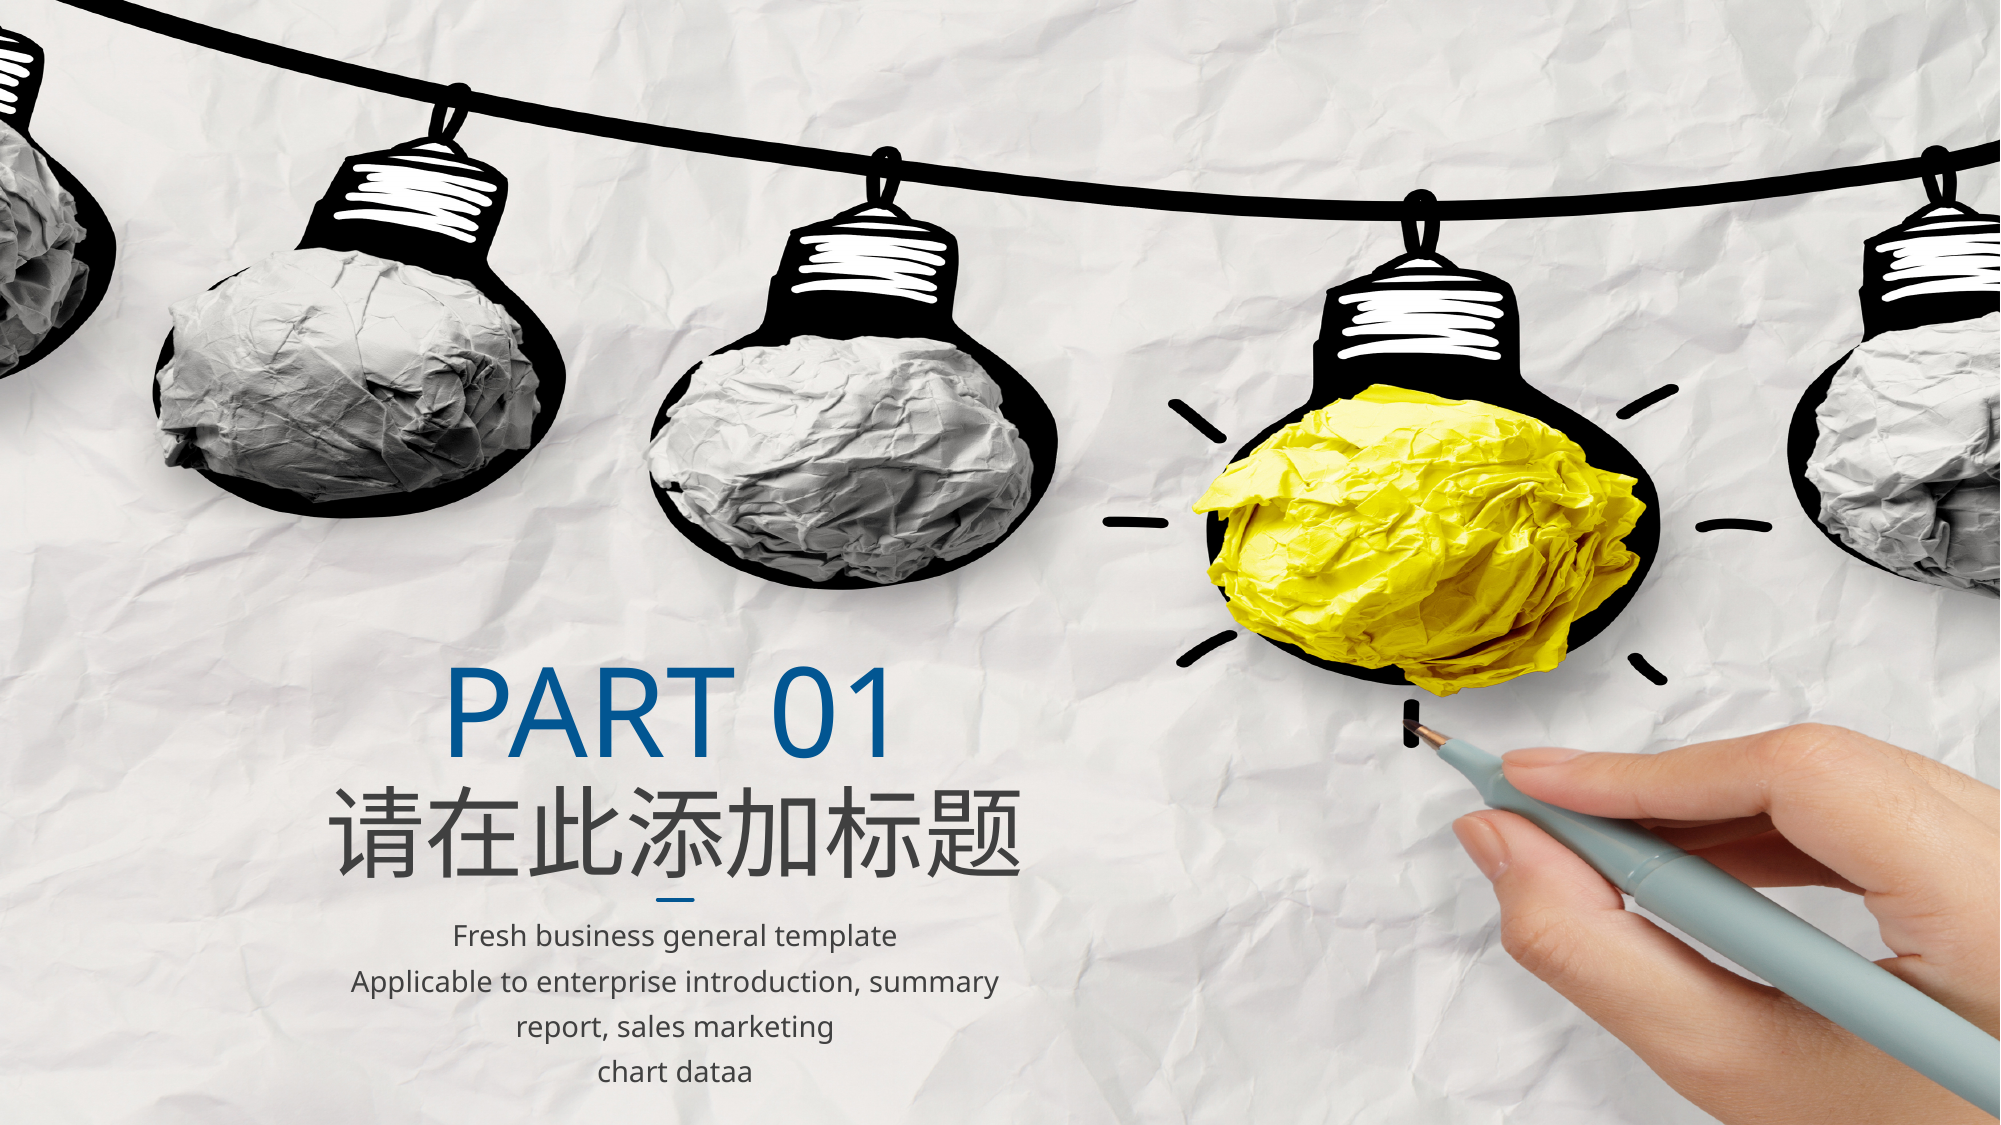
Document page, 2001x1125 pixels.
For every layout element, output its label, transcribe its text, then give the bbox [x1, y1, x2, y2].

text_box PART 01 [424, 624, 927, 763]
text_box 请在此添加标题 [283, 763, 1068, 899]
picture [0, 0, 2001, 1125]
text_box Fresh business general template Applicable to enterprise introduction, summary report, sales marketing chart dataa [289, 899, 1062, 1097]
